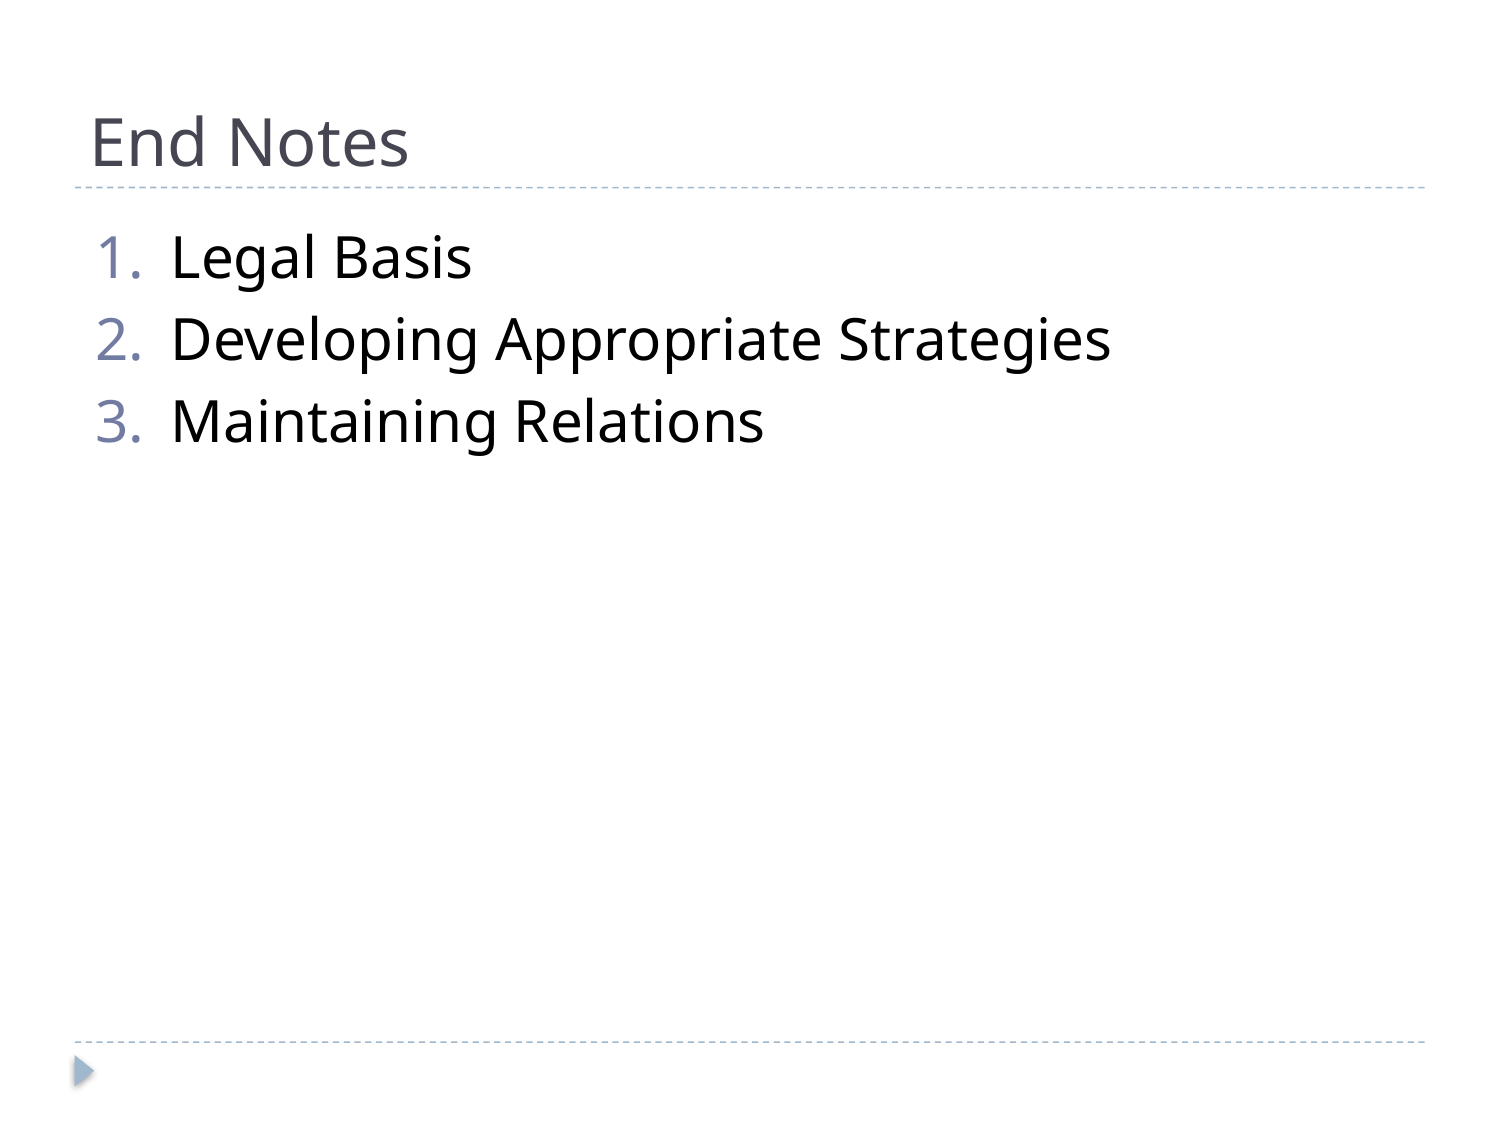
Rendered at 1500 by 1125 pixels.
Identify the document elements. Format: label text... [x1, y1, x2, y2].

title End Notes [75, 24, 1425, 188]
list Legal Basis Developing Appropriate Strategies Maintaining Relations [75, 212, 1300, 1005]
